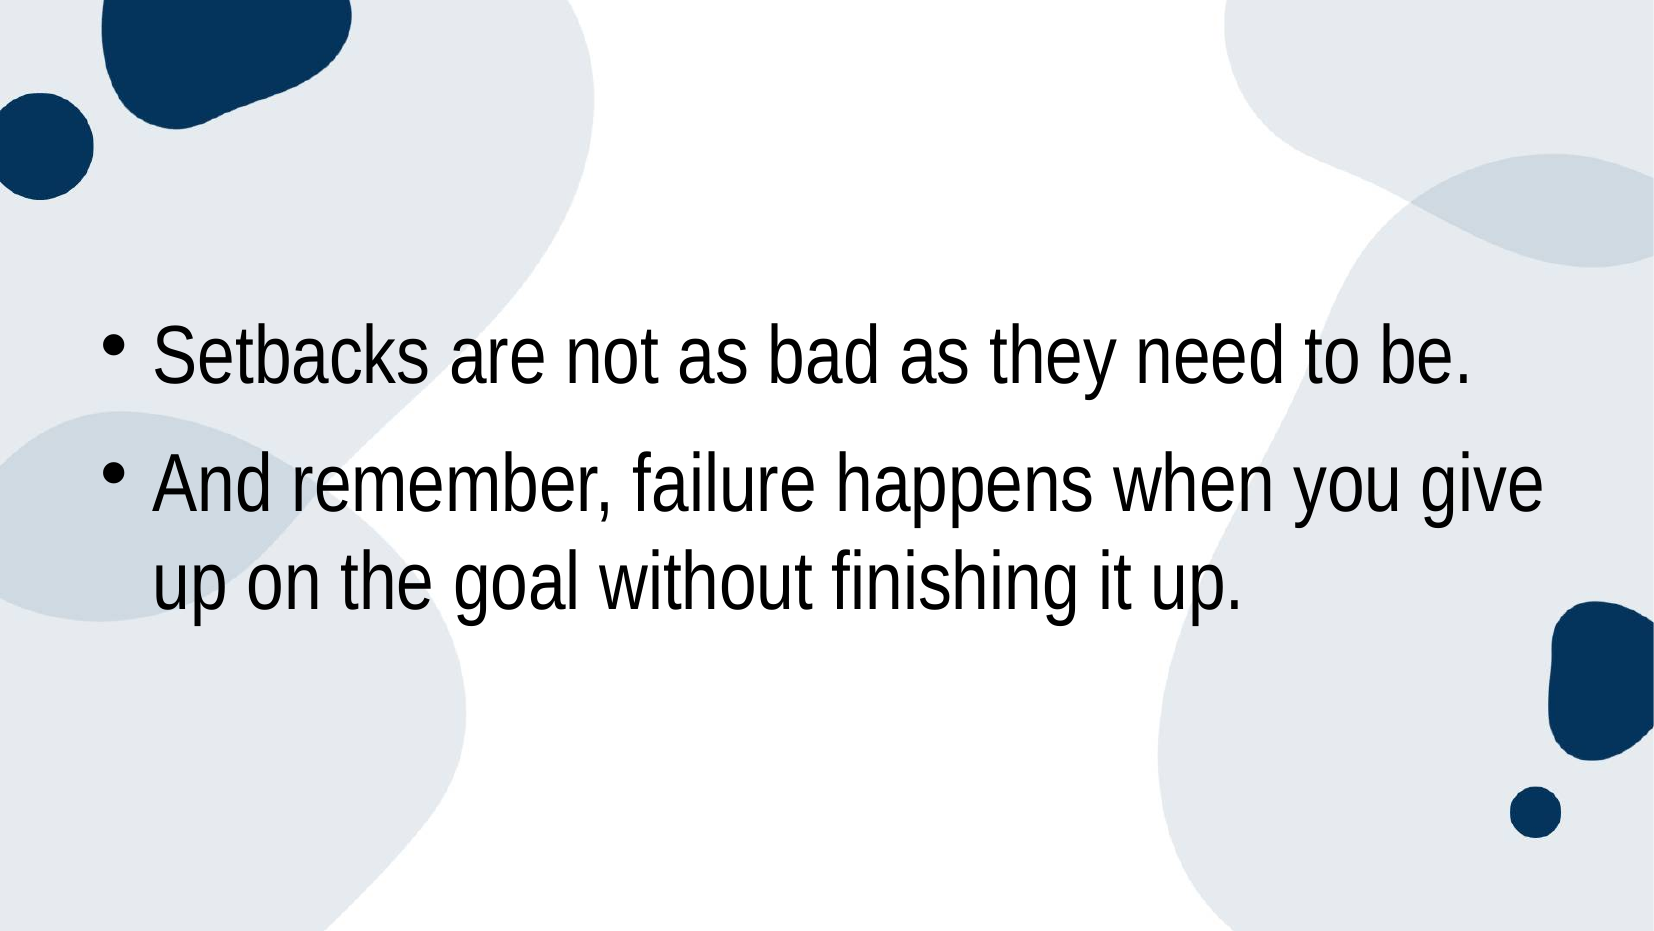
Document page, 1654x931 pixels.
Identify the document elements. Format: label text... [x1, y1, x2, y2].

list Setbacks are not as bad as they need to be. And remember, failure happens when you give up on the goal without finishing it up. [82, 300, 1571, 630]
picture [0, 0, 1654, 931]
